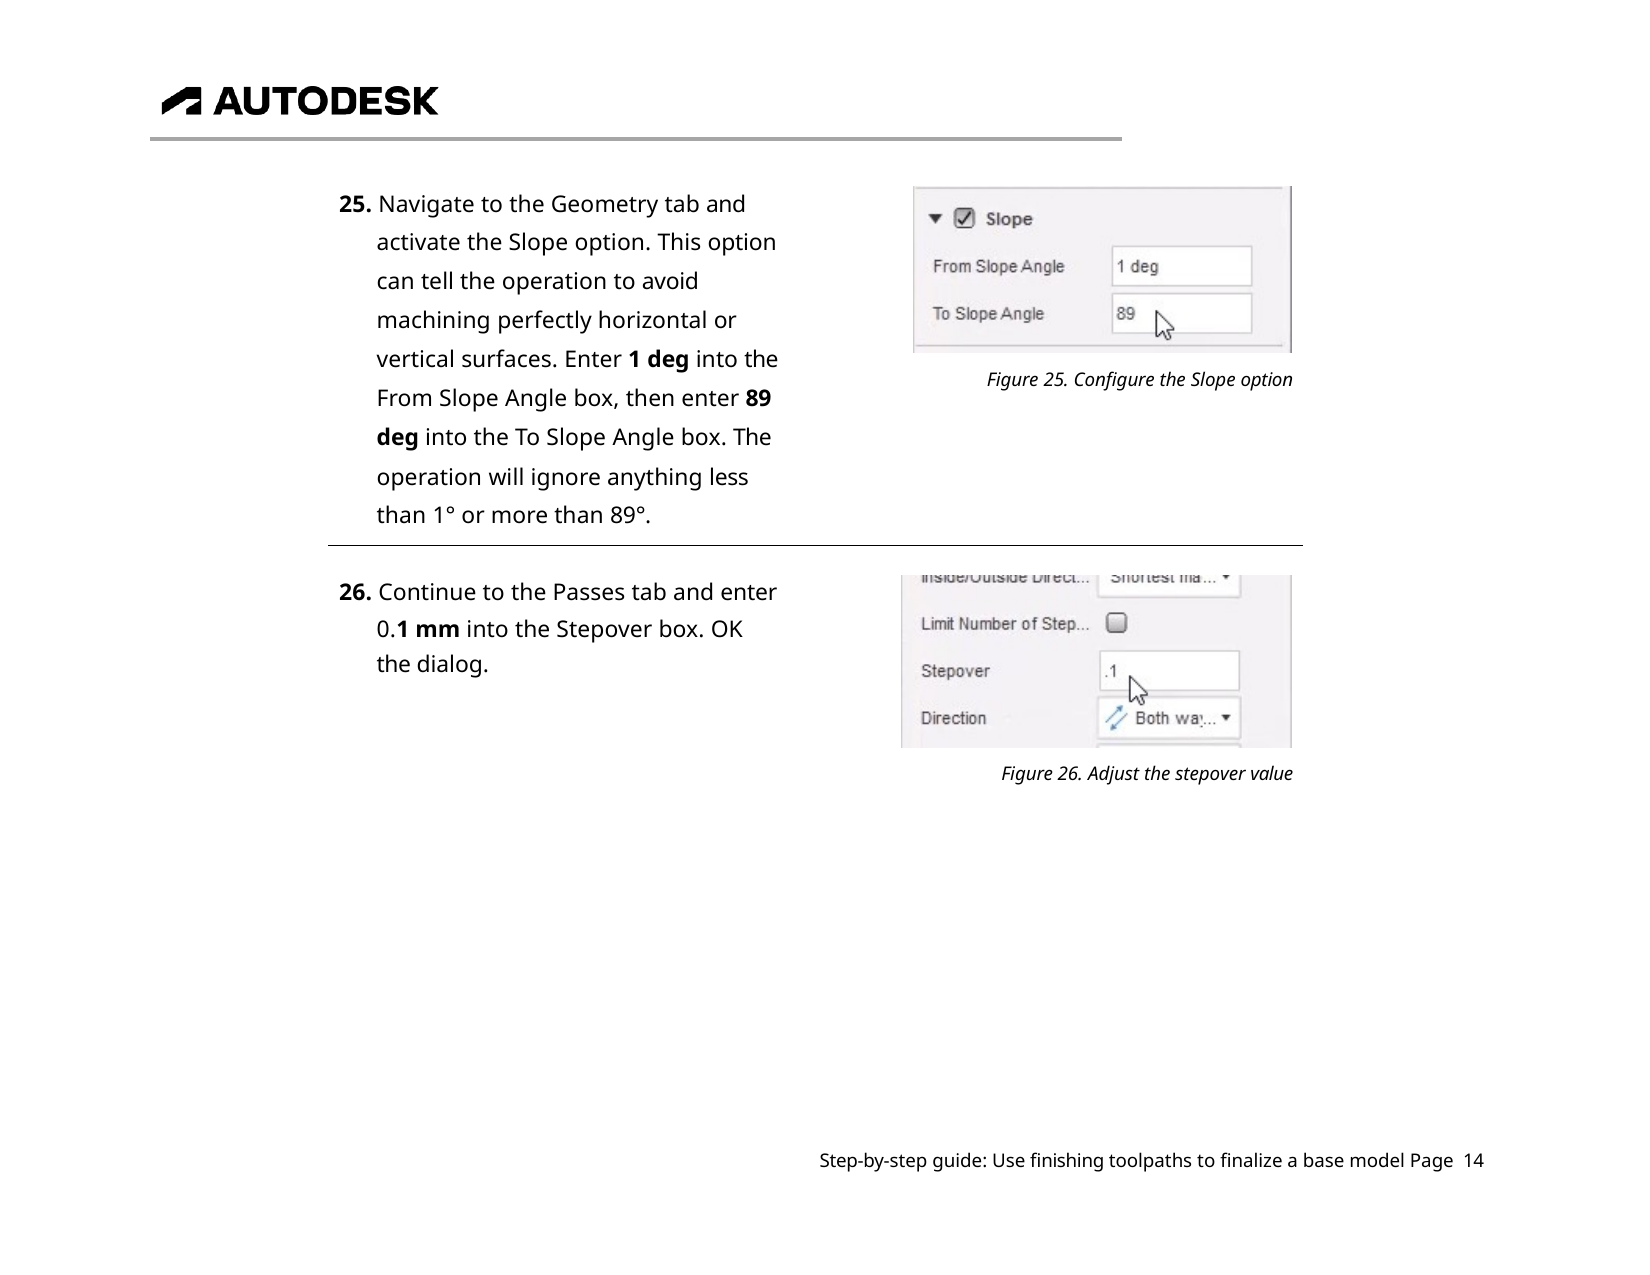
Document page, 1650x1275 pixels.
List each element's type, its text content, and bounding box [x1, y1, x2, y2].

table_header Figure 25. Configure the Slope option [841, 187, 1303, 545]
table_header 25. Navigate to the Geometry tab and activate the Slope option. This option can tell the operation to avoid machining perfectly horizontal or vertical surfaces. Enter 1 deg into the From Slope Angle box, then enter 89 deg into the To Slope Angle box. The operation will ignore anything less than 1° or more than 89°. [328, 187, 841, 545]
table_cell Figure 26. Adjust the stepover value [841, 546, 1303, 793]
picture [161, 86, 439, 115]
picture [913, 186, 1292, 353]
picture [900, 575, 1292, 748]
table_cell 26. Continue to the Passes tab and enter 0.1 mm into the Stepover box. OK the dialog. [328, 546, 841, 793]
slide_number Step-by-step guide: Use finishing toolpaths to finalize a base model Page 10 [817, 1145, 1509, 1275]
